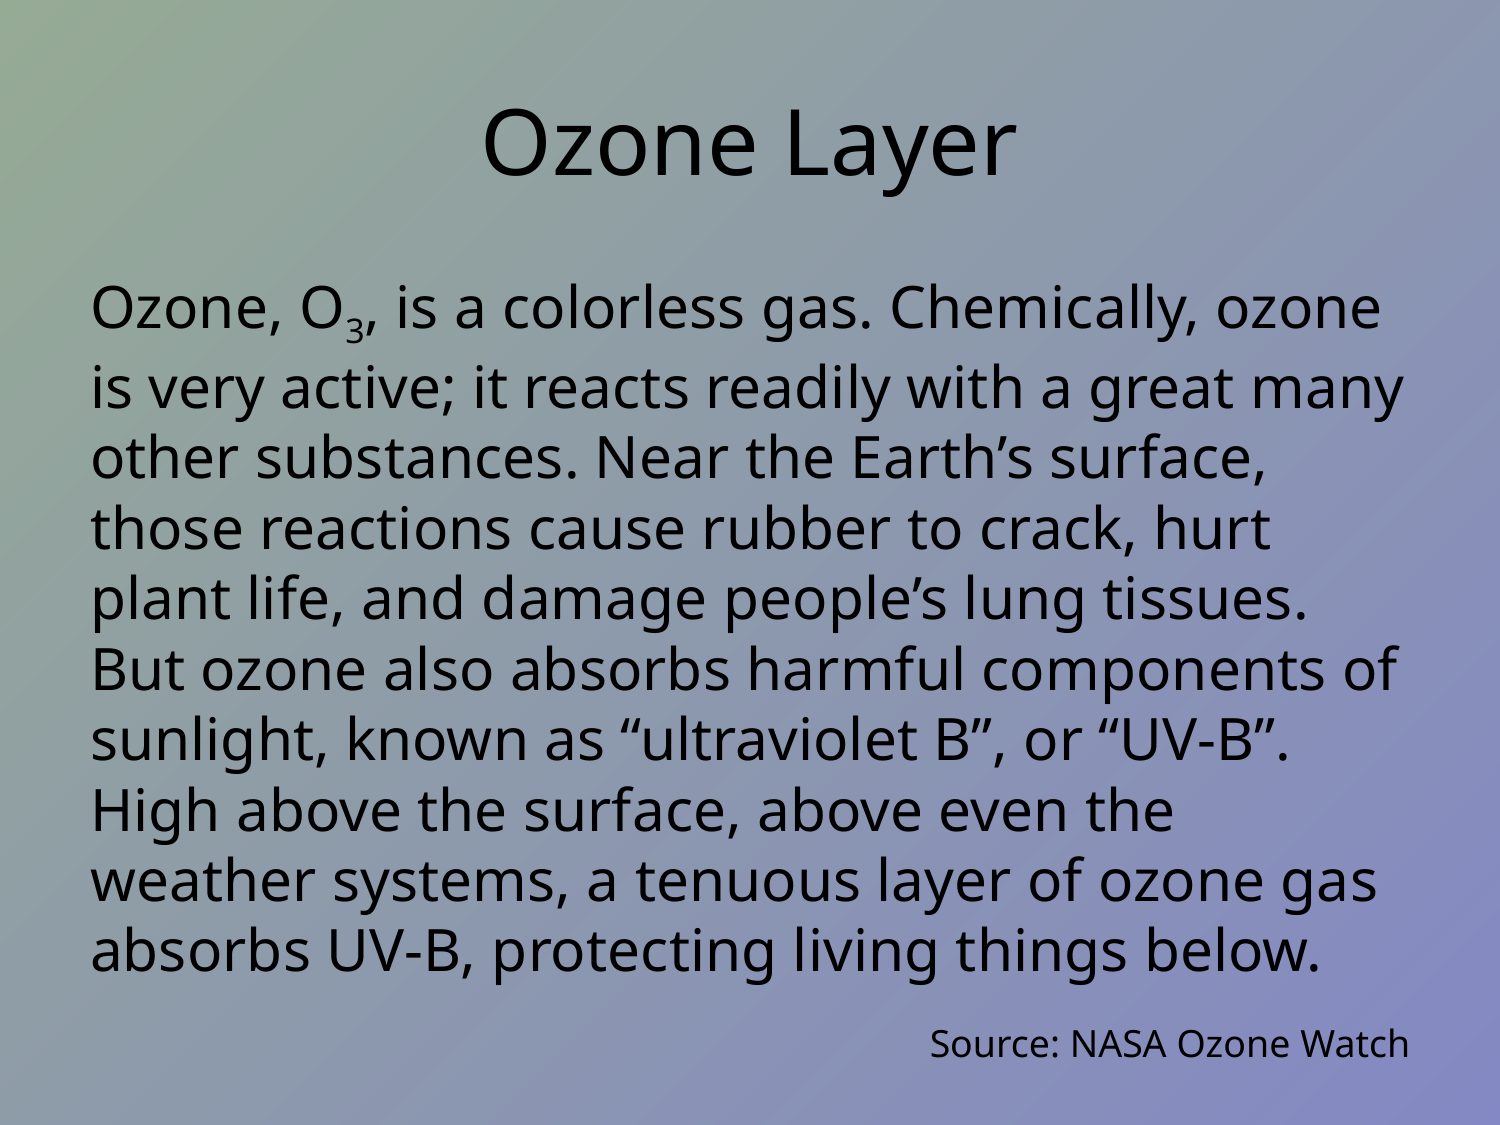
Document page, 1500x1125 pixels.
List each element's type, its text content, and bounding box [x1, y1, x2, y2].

text_box Source: NASA Ozone Watch [914, 1012, 1426, 1073]
title Ozone Layer [75, 45, 1425, 233]
list Ozone, O3, is a colorless gas. Chemically, ozone is very active; it reacts readily with a great many other substances. Near the Earth’s surface, those reactions cause rubber to crack, hurt plant life, and damage people’s lung tissues. But ozone also absorbs harmful components of sunlight, known as “ultraviolet B”, or “UV-B”. High above the surface, above even the weather systems, a tenuous layer of ozone gas absorbs UV-B, protecting living things below. [75, 262, 1425, 1005]
